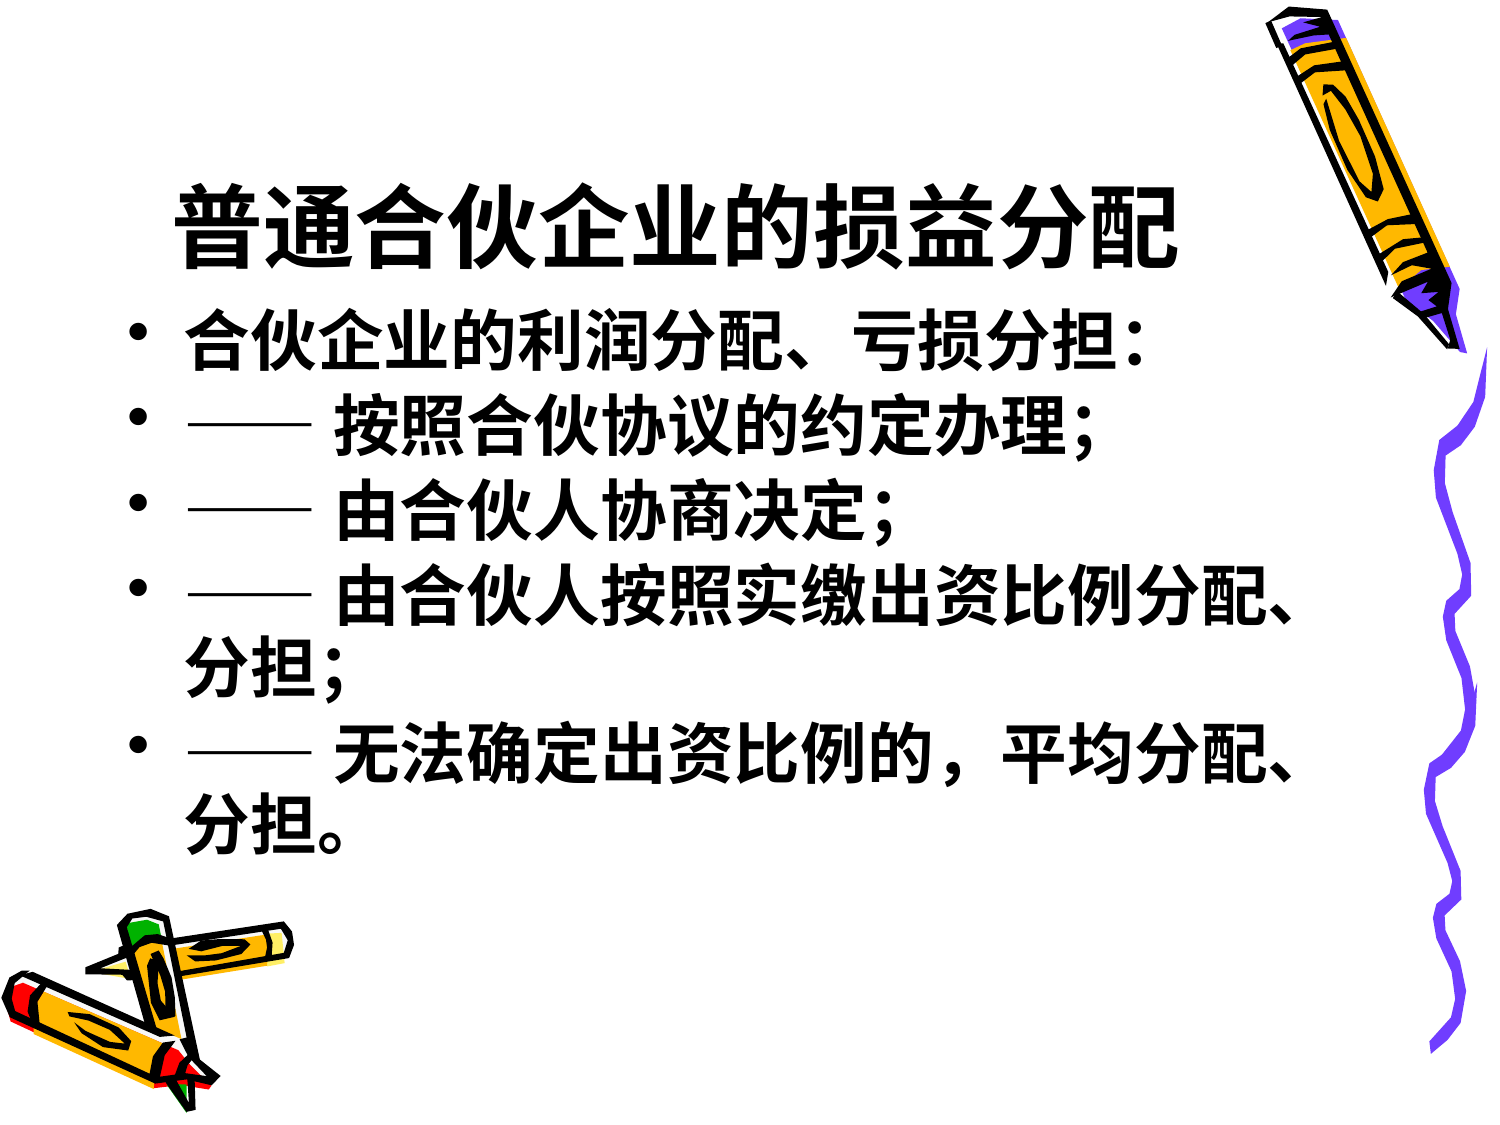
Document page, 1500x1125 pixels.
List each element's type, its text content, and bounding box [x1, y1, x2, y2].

list 合伙企业的利润分配、亏损分担： ——按照合伙协议的约定办理； ——由合伙人协商决定； ——由合伙人按照实缴出资比例分配、分担； ——无法确定出资比例的，平均分配、分担。 [112, 299, 1376, 901]
title 普通合伙企业的损益分配 [112, 24, 1240, 288]
